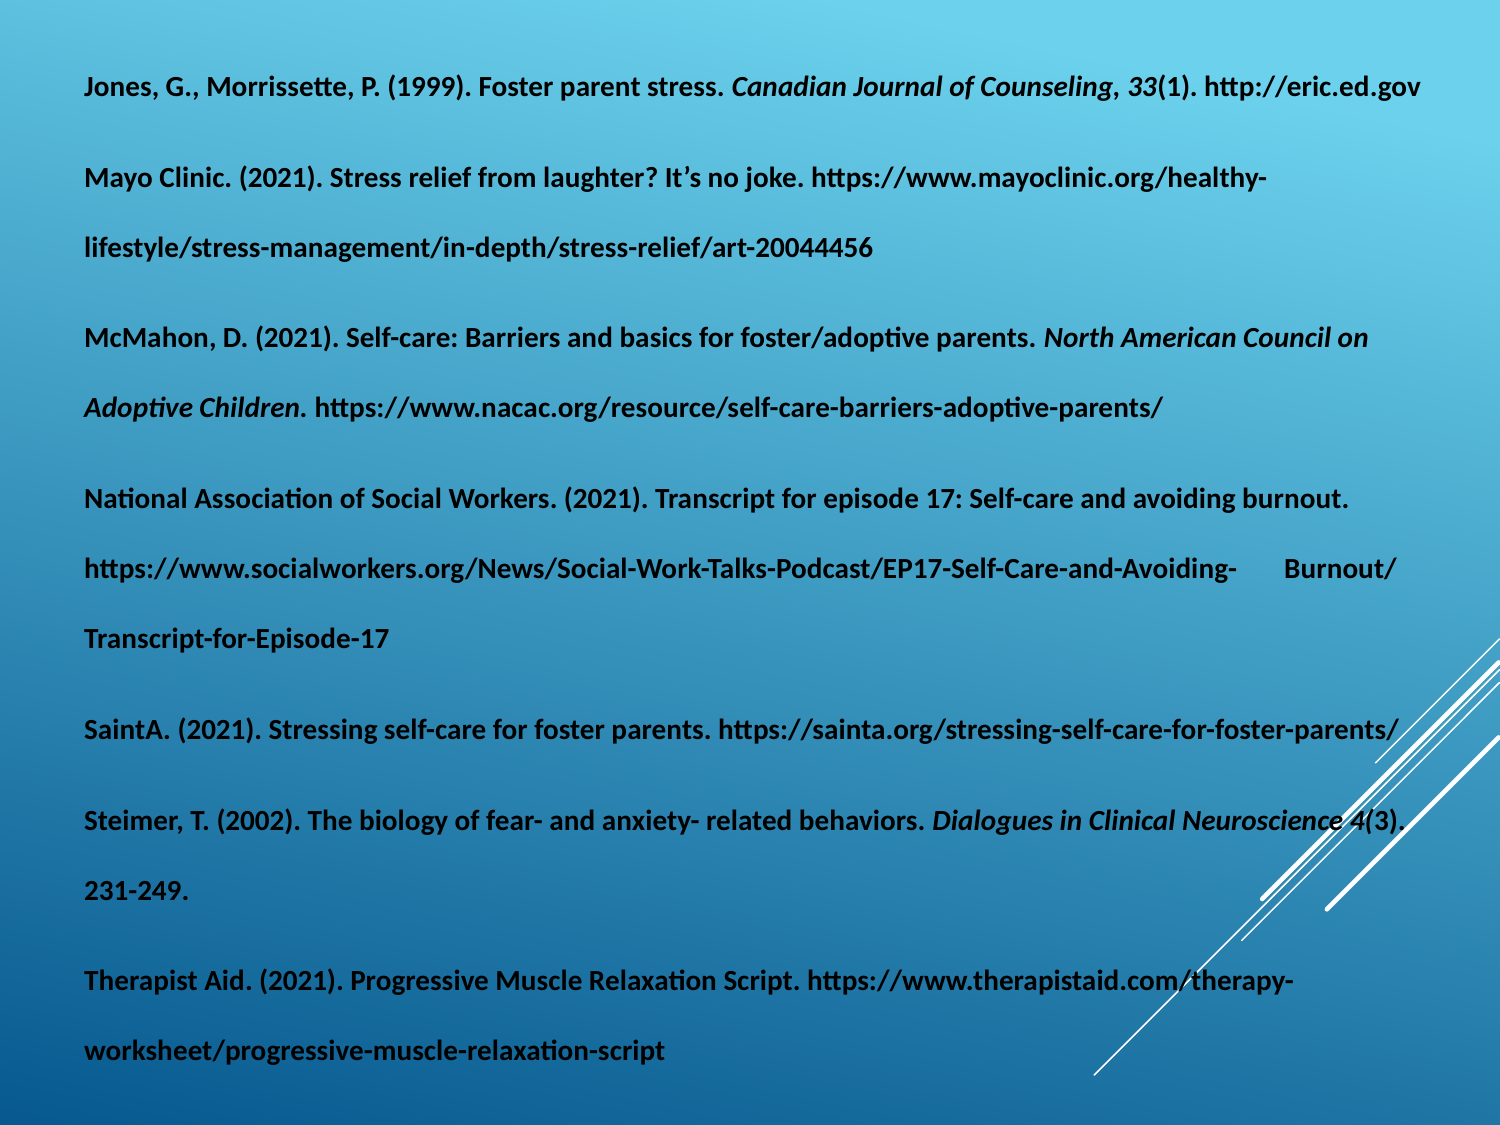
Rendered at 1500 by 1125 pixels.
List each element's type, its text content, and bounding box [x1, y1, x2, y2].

text_box Jones, G., Morrissette, P. (1999). Foster parent stress. Canadian Journal of Counseling, 33(1). http://eric.ed.gov Mayo Clinic. (2021). Stress relief from laughter? It’s no joke. https://www.mayoclinic.org/healthy- lifestyle/stress-management/in-depth/stress-relief/art-20044456 McMahon, D. (2021). Self-care: Barriers and basics for foster/adoptive parents. North American Council on Adoptive Children. https://www.nacac.org/resource/self-care-barriers-adoptive-parents/ National Association of Social Workers. (2021). Transcript for episode 17: Self-care and avoiding burnout. https://www.socialworkers.org/News/Social-Work-Talks-Podcast/EP17-Self-Care-and-Avoiding- Burnout/Transcript-for-Episode-17 SaintA. (2021). Stressing self-care for foster parents. https://sainta.org/stressing-self-care-for-foster-parents/ Steimer, T. (2002). The biology of fear- and anxiety- related behaviors. Dialogues in Clinical Neuroscience 4(3). 231-249. Therapist Aid. (2021). Progressive Muscle Relaxation Script. https://www.therapistaid.com/therapy- worksheet/progressive-muscle-relaxation-script [69, 24, 1457, 1125]
